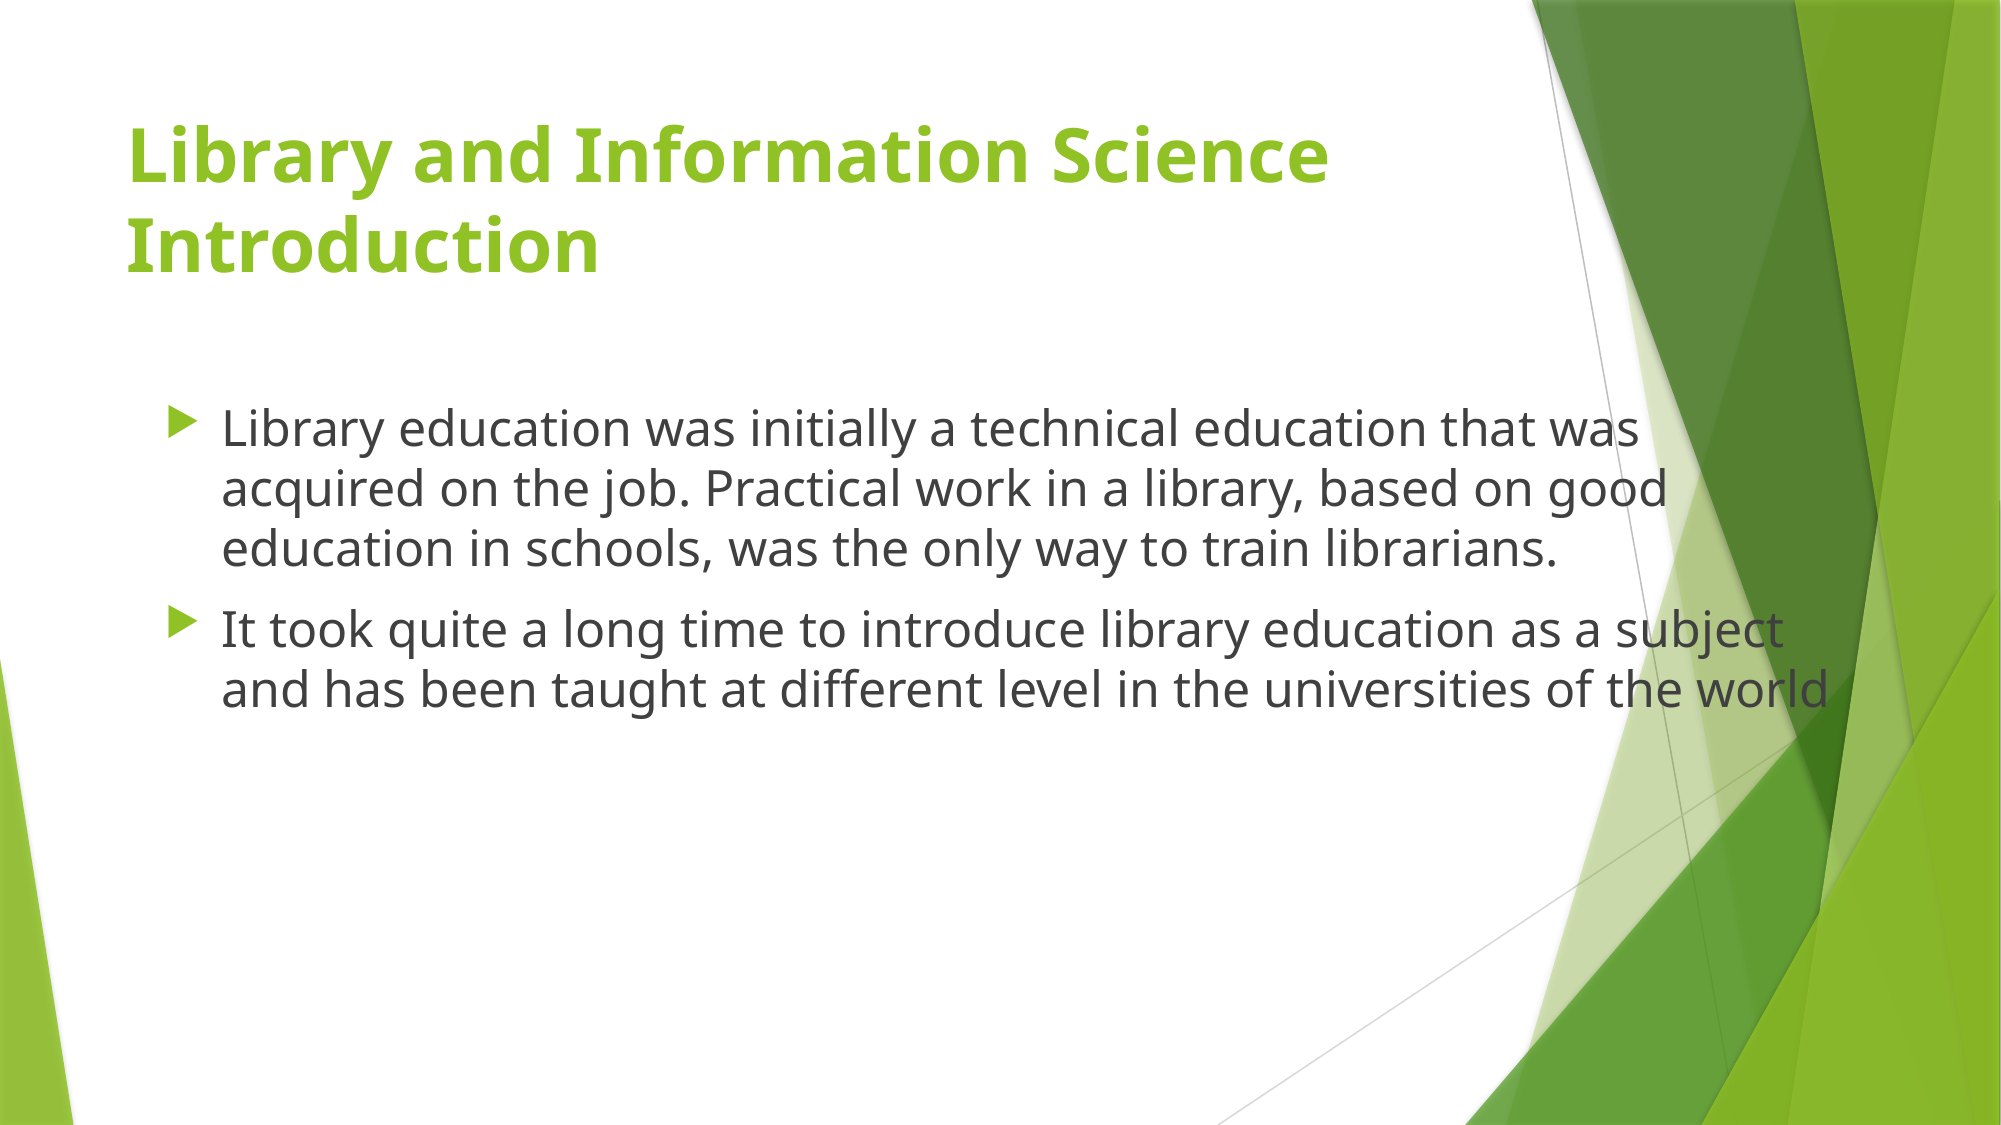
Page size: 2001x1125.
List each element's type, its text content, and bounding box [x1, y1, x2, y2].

list Library education was initially a technical education that was acquired on the job. Practical work in a library, based on good education in schools, was the only way to train librarians. It took quite a long time to introduce library education as a subject and has been taught at different level in the universities of the world [149, 389, 1850, 924]
title Library and Information Science Introduction [111, 99, 1522, 317]
